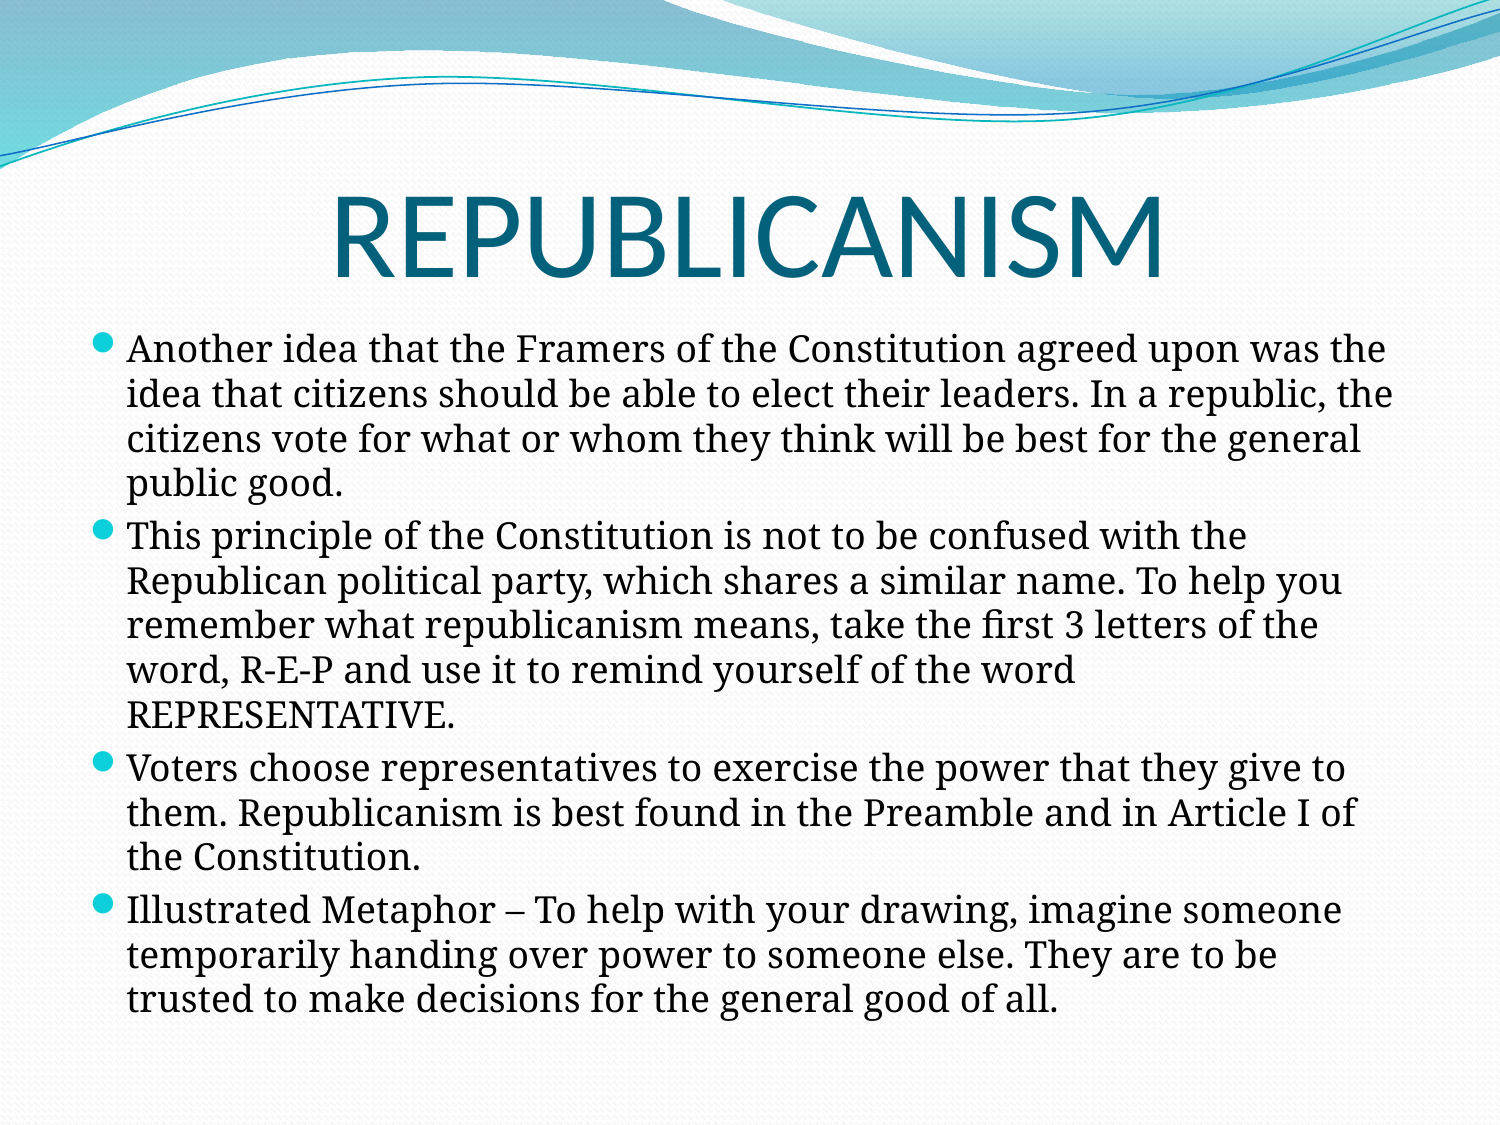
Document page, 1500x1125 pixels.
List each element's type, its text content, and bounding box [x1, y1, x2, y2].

list Another idea that the Framers of the Constitution agreed upon was the idea that citizens should be able to elect their leaders. In a republic, the citizens vote for what or whom they think will be best for the general public good. This principle of the Constitution is not to be confused with the Republican political party, which shares a similar name. To help you remember what republicanism means, take the first 3 letters of the word, R-E-P and use it to remind yourself of the word REPRESENTATIVE. Voters choose representatives to exercise the power that they give to them. Republicanism is best found in the Preamble and in Article I of the Constitution. Illustrated Metaphor – To help with your drawing, imagine someone temporarily handing over power to someone else. They are to be trusted to make decisions for the general good of all. [75, 317, 1425, 1038]
title REPUBLICANISM [75, 115, 1425, 303]
